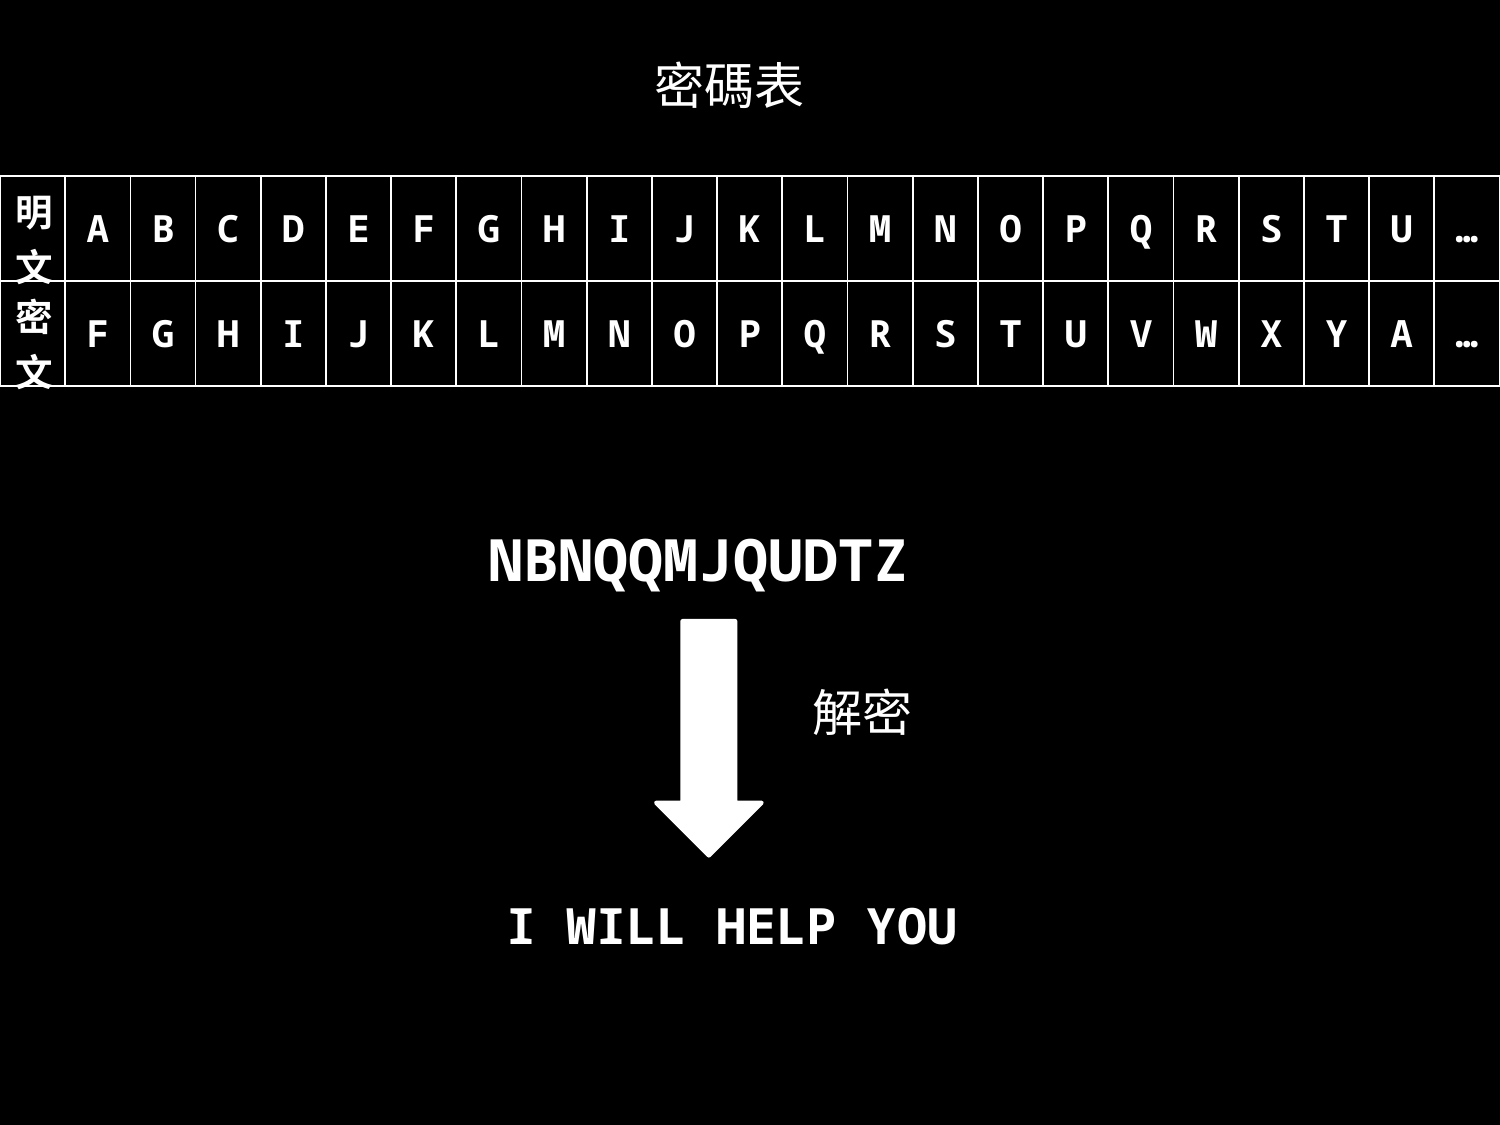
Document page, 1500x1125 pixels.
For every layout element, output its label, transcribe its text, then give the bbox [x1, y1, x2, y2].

table_header T [1305, 177, 1368, 280]
table_cell A [1370, 282, 1433, 385]
table_header J [653, 177, 716, 280]
table_cell … [1435, 282, 1499, 385]
table_header P [1044, 177, 1107, 280]
table_header M [848, 177, 912, 280]
table_header D [262, 177, 325, 280]
table_cell 密文 [1, 282, 64, 385]
table_cell F [66, 282, 130, 385]
table_cell N [588, 282, 651, 385]
text_box NBNQQMJQUDTZ [473, 515, 924, 601]
table_cell K [392, 282, 455, 385]
text_box 解密 [797, 674, 928, 749]
table_header H [522, 177, 586, 280]
table_cell T [979, 282, 1042, 385]
text_box [654, 618, 764, 858]
table_header N [914, 177, 977, 280]
table_header K [718, 177, 781, 280]
table_header S [1240, 177, 1303, 280]
table_cell Q [783, 282, 847, 385]
table_cell Y [1305, 282, 1368, 385]
table_header U [1370, 177, 1433, 280]
table_cell W [1174, 282, 1238, 385]
table_header E [327, 177, 390, 280]
table_cell P [718, 282, 781, 385]
table_cell O [653, 282, 716, 385]
table_cell L [457, 282, 521, 385]
table_cell J [327, 282, 390, 385]
table_header L [783, 177, 847, 280]
table_cell X [1240, 282, 1303, 385]
table_cell I [262, 282, 325, 385]
text_box 密碼表 [639, 46, 820, 122]
table_cell S [914, 282, 977, 385]
table_header G [457, 177, 521, 280]
table_header O [979, 177, 1042, 280]
table_header Q [1109, 177, 1173, 280]
table_header 明文 [1, 177, 64, 280]
table_cell R [848, 282, 912, 385]
table_header B [131, 177, 195, 280]
table_header … [1435, 177, 1499, 280]
table_cell H [196, 282, 260, 385]
table_header F [392, 177, 455, 280]
table_header R [1174, 177, 1238, 280]
table_cell V [1109, 282, 1173, 385]
table_cell U [1044, 282, 1107, 385]
table_cell G [131, 282, 195, 385]
table_header A [66, 177, 130, 280]
text_box I WILL HELP YOU [492, 886, 972, 962]
table_header I [588, 177, 651, 280]
table_cell M [522, 282, 586, 385]
table_header C [196, 177, 260, 280]
